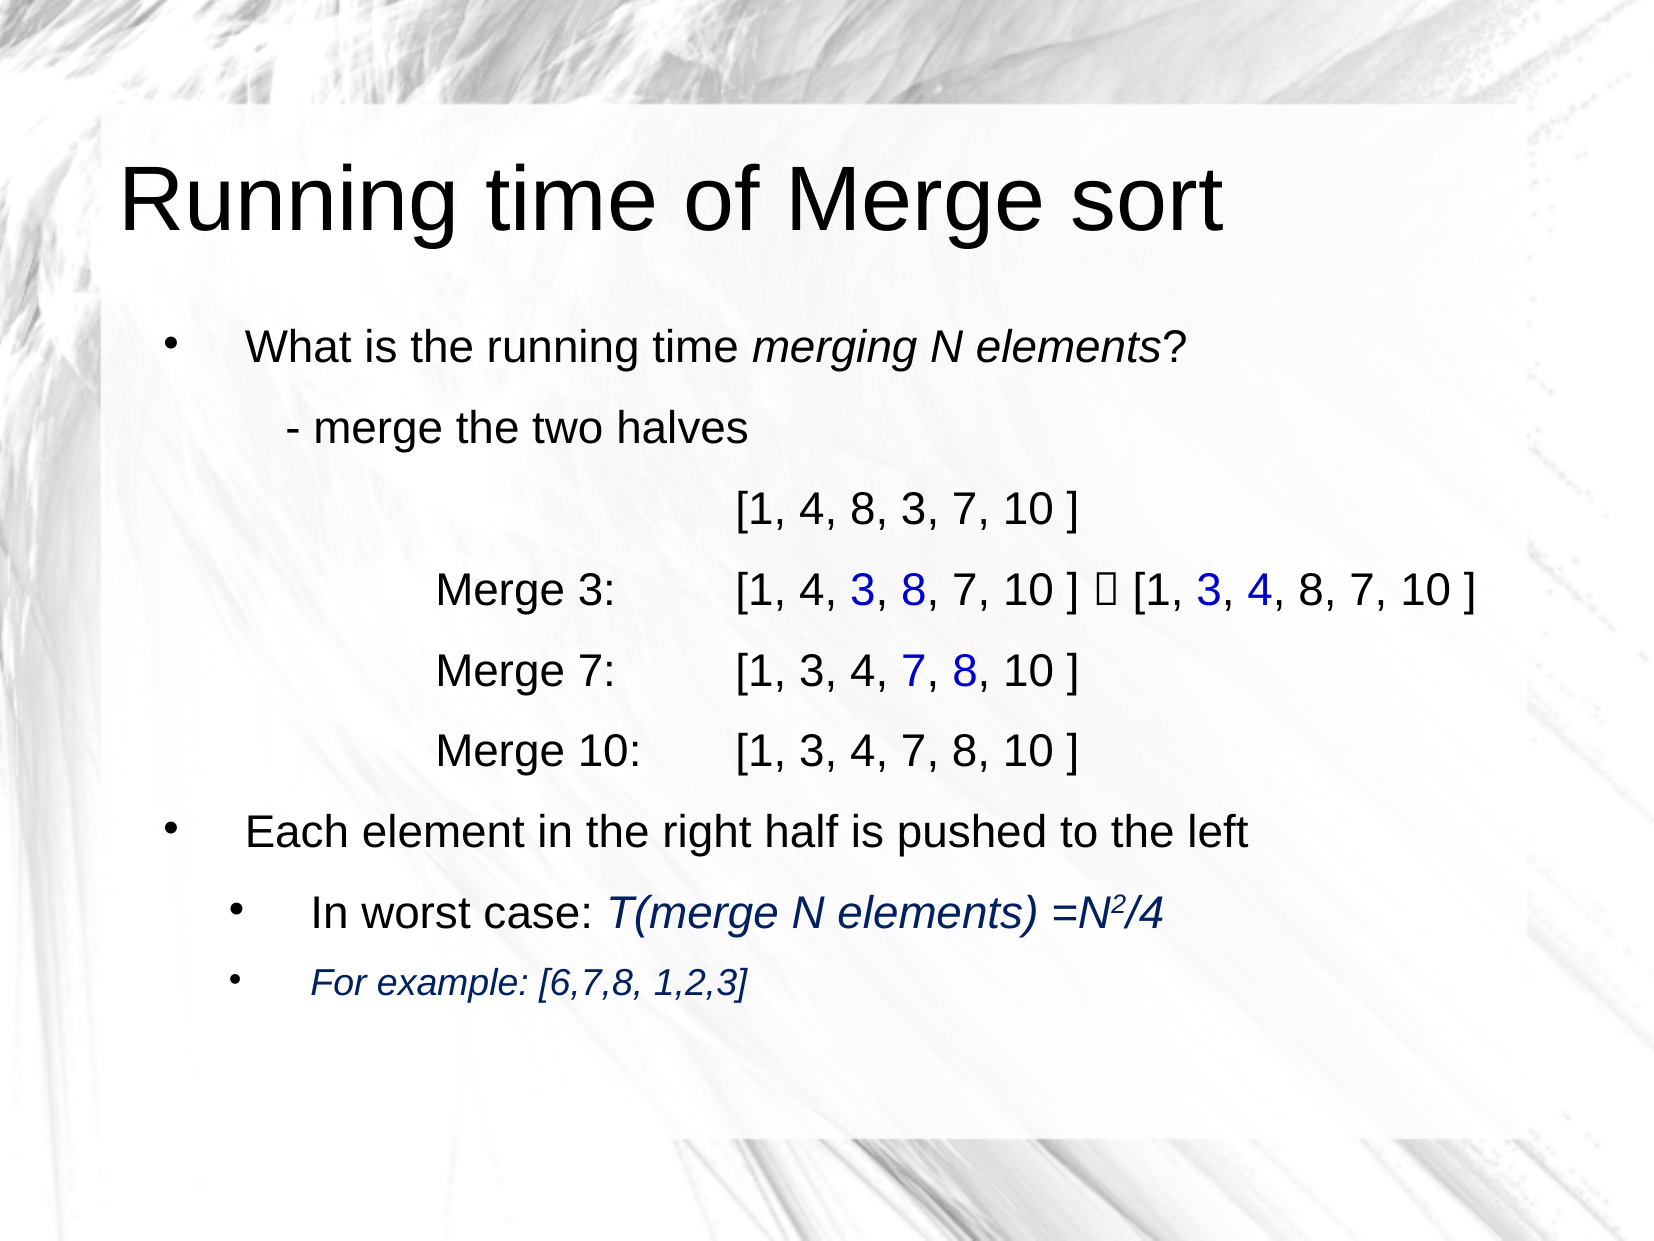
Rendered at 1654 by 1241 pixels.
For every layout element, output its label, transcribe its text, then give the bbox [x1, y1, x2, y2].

title Running time of Merge sort [118, 112, 1506, 281]
list What is the running time merging N elements? - merge the two halves [1, 4, 8, 3, 7, 10 ] Merge 3: [1, 4, 3, 8, 7, 10 ]  [1, 3, 4, 8, 7, 10 ] Merge 7: [1, 3, 4, 7, 8, 10 ] Merge 10: [1, 3, 4, 7, 8, 10 ] Each element in the right half is pushed to the left In worst case: T(merge N elements) =N2/4 For example: [6,7,8, 1,2,3] [118, 319, 1571, 1109]
picture [0, 0, 1654, 1241]
